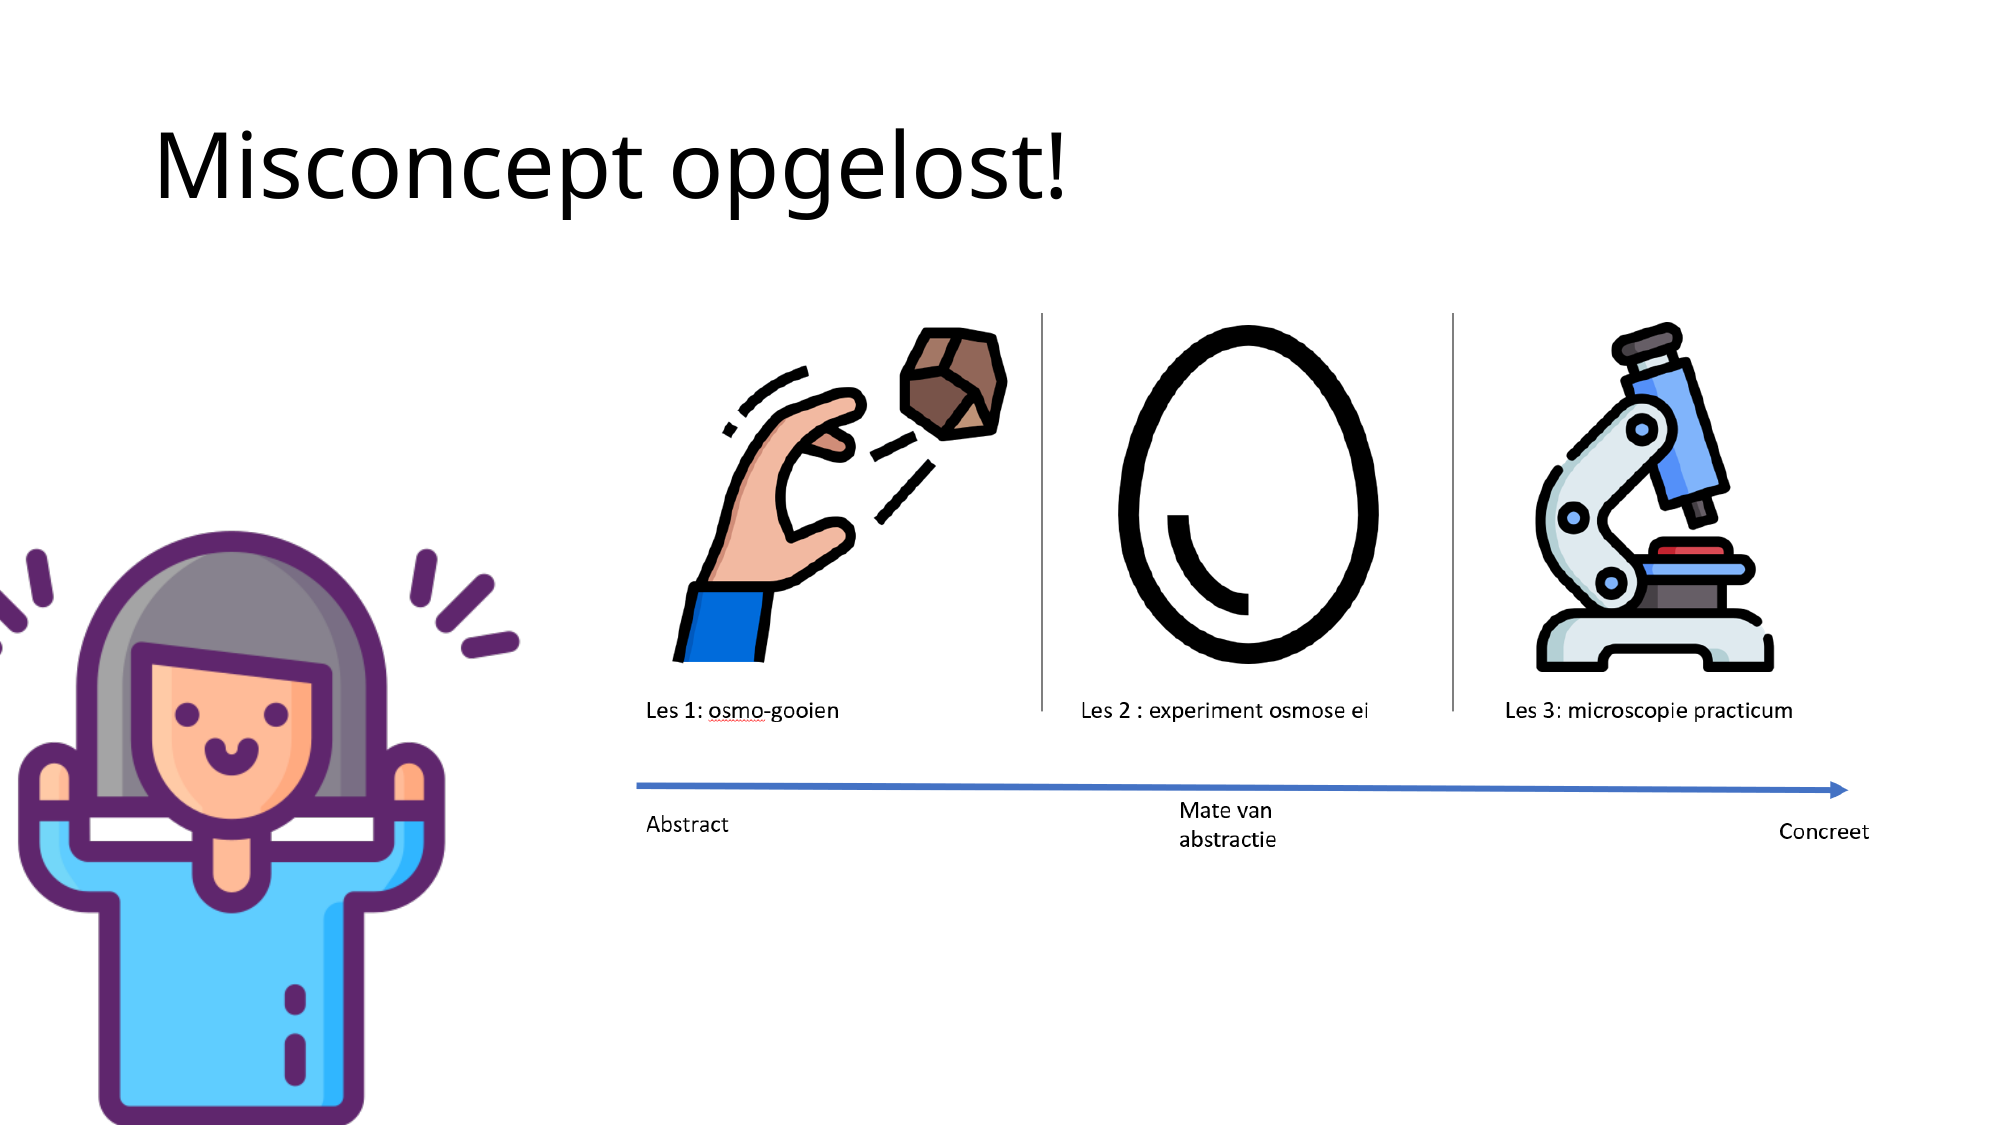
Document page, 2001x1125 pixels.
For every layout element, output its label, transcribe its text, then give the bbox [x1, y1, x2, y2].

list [617, 259, 1887, 866]
title Misconcept opgelost! [137, 59, 1863, 278]
picture [0, 464, 569, 1125]
